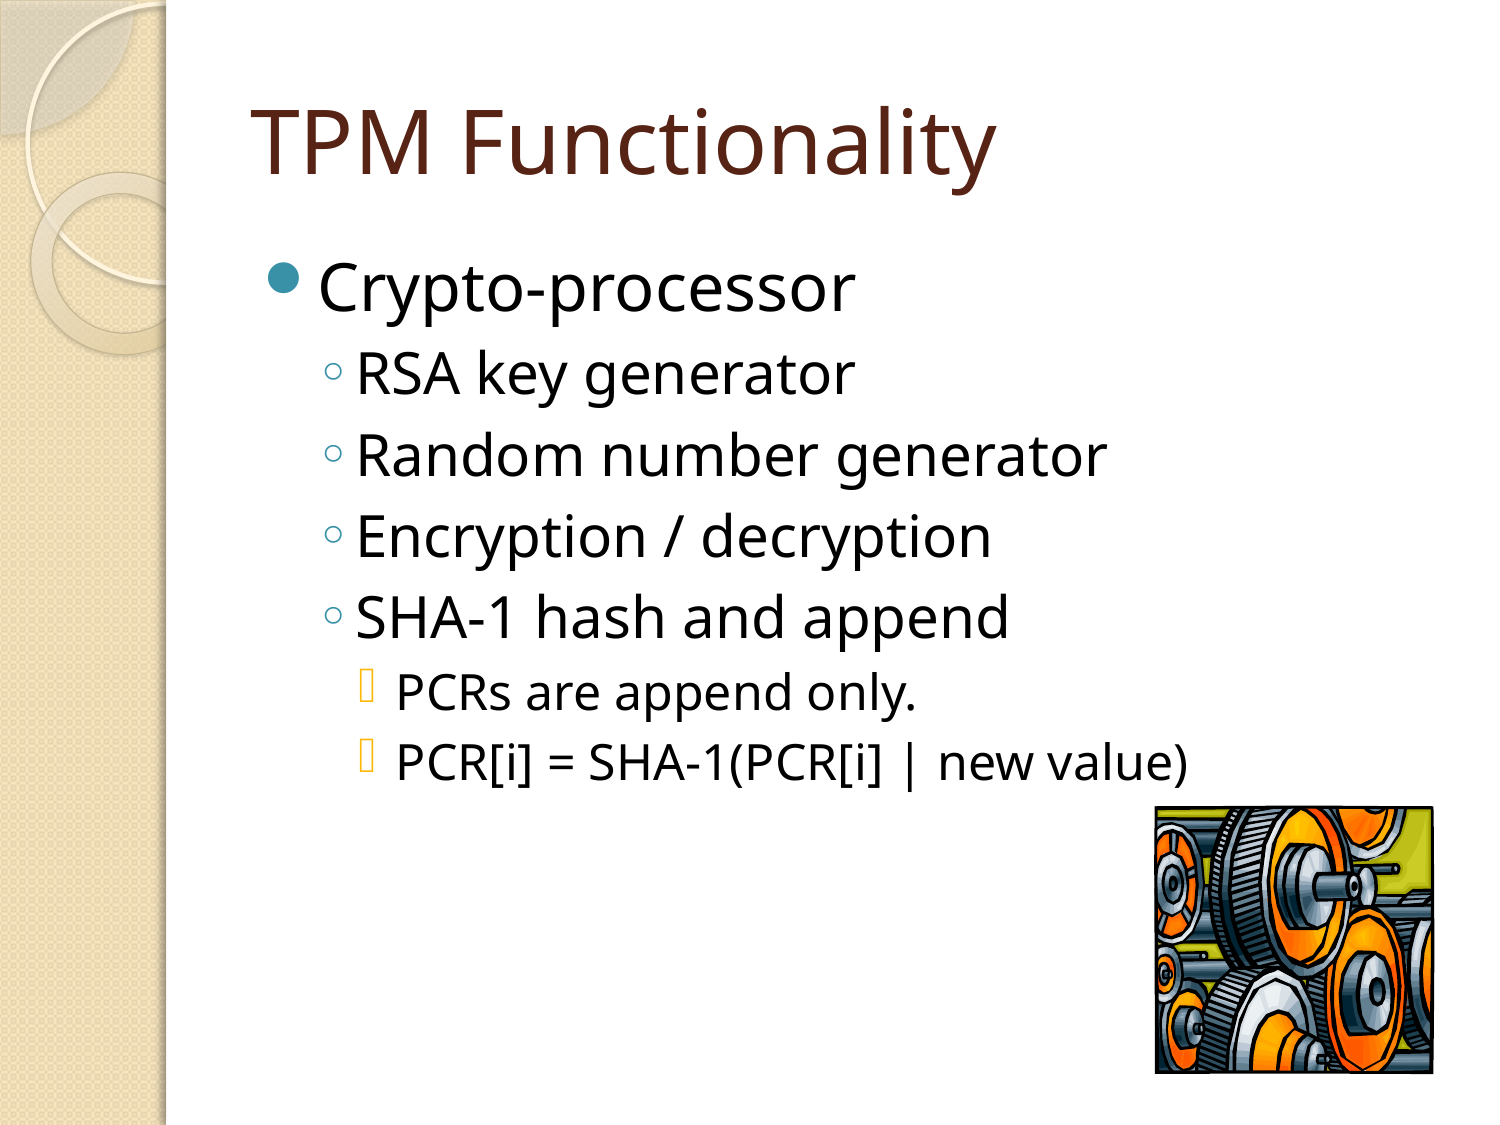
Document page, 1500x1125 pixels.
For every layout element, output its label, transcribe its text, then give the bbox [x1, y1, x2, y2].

title TPM Functionality [235, 45, 1466, 233]
picture [1148, 799, 1441, 1080]
list Crypto-processor RSA key generator Random number generator Encryption / decryption SHA-1 hash and append PCRs are append only. PCR[i] = SHA-1(PCR[i] | new value) [235, 237, 1466, 1025]
